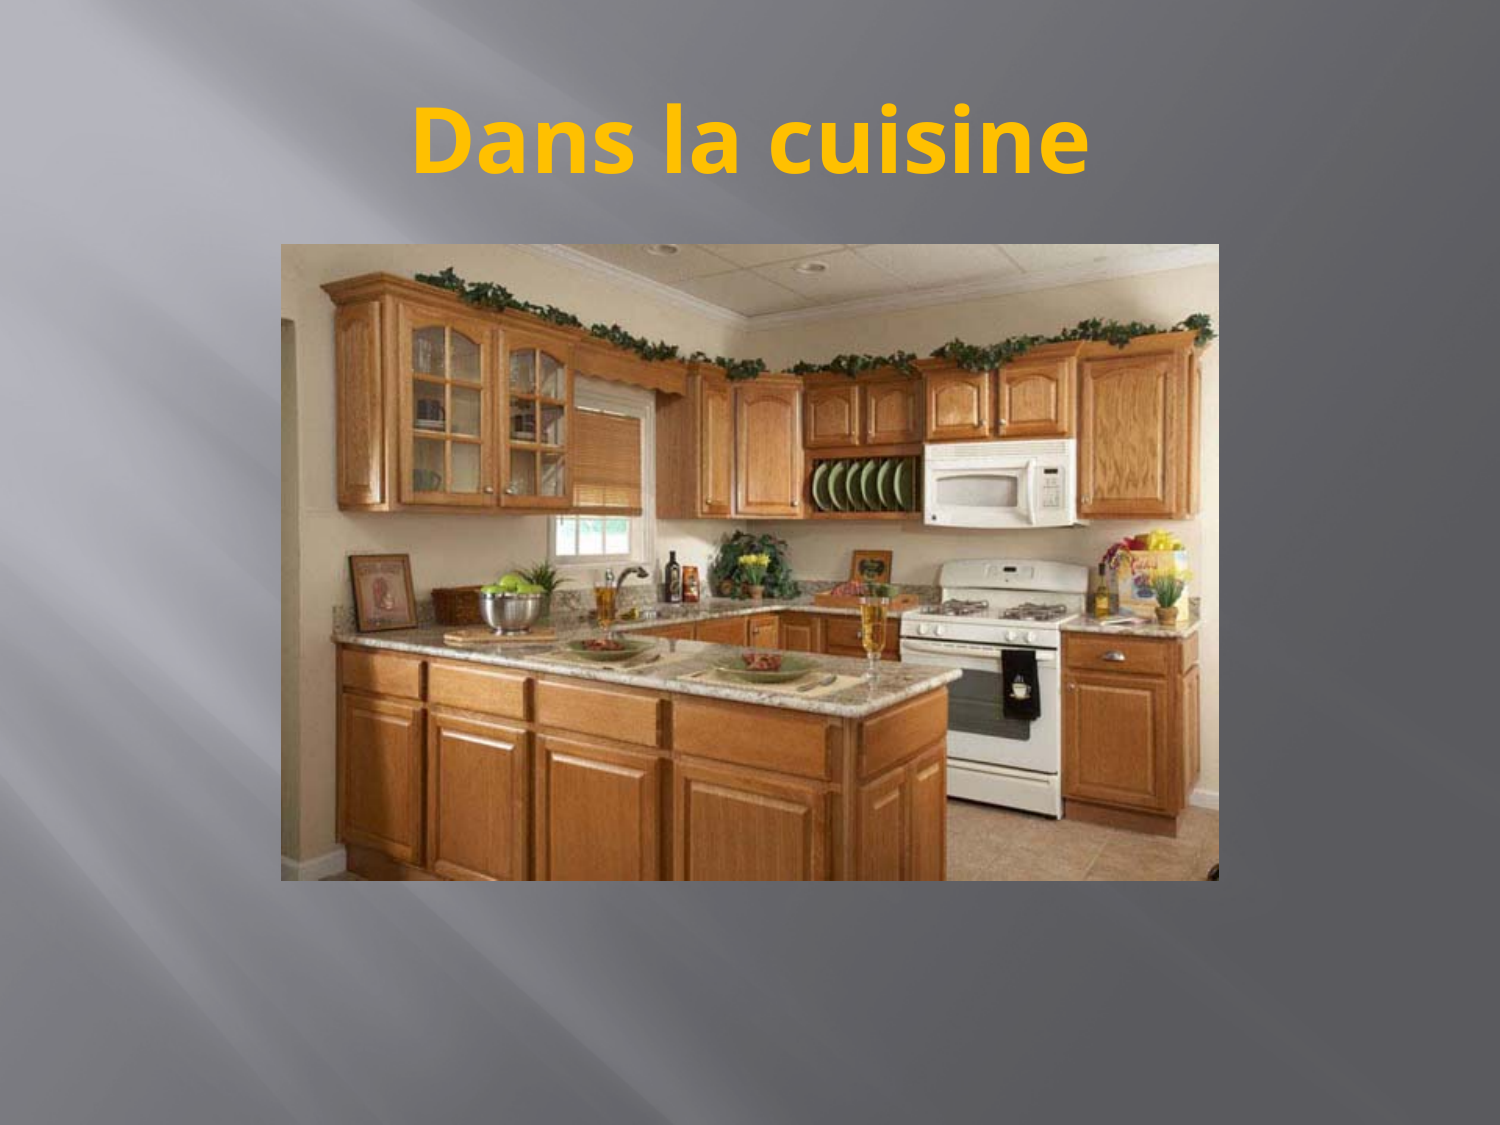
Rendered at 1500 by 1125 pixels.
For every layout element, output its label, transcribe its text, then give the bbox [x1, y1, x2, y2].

picture [281, 244, 1219, 881]
text_box Dans la cuisine [299, 74, 1200, 200]
